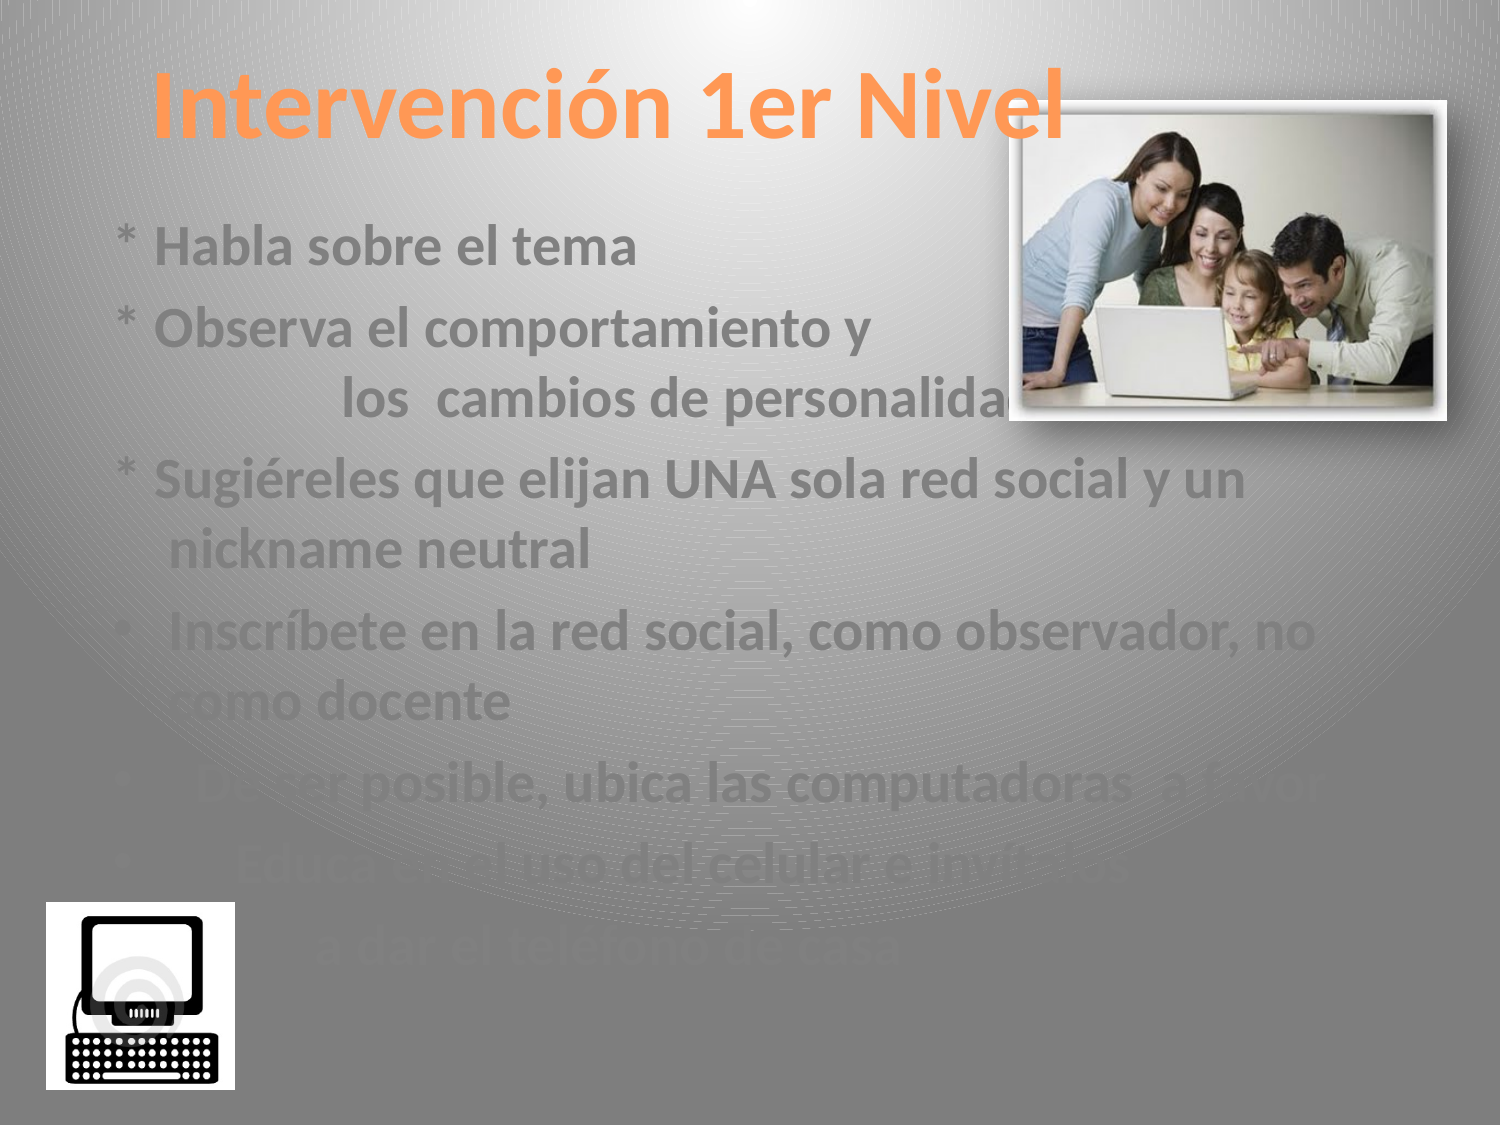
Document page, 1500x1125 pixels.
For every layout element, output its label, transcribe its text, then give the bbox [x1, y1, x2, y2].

text_box Intervención 1er Nivel [135, 30, 1376, 166]
text_box * Habla sobre el tema * Observa el comportamiento y los cambios de personalidad * Sugiéreles que elijan UNA sola red social y un nickname neutral Inscríbete en la red social, como observador, no como docente De ser posible, ubica las computadoras a favor Educa en el uso del celular e invítalos a dar el teléfono de casa [59, 166, 1500, 958]
picture [46, 902, 235, 1091]
picture [1009, 100, 1448, 421]
